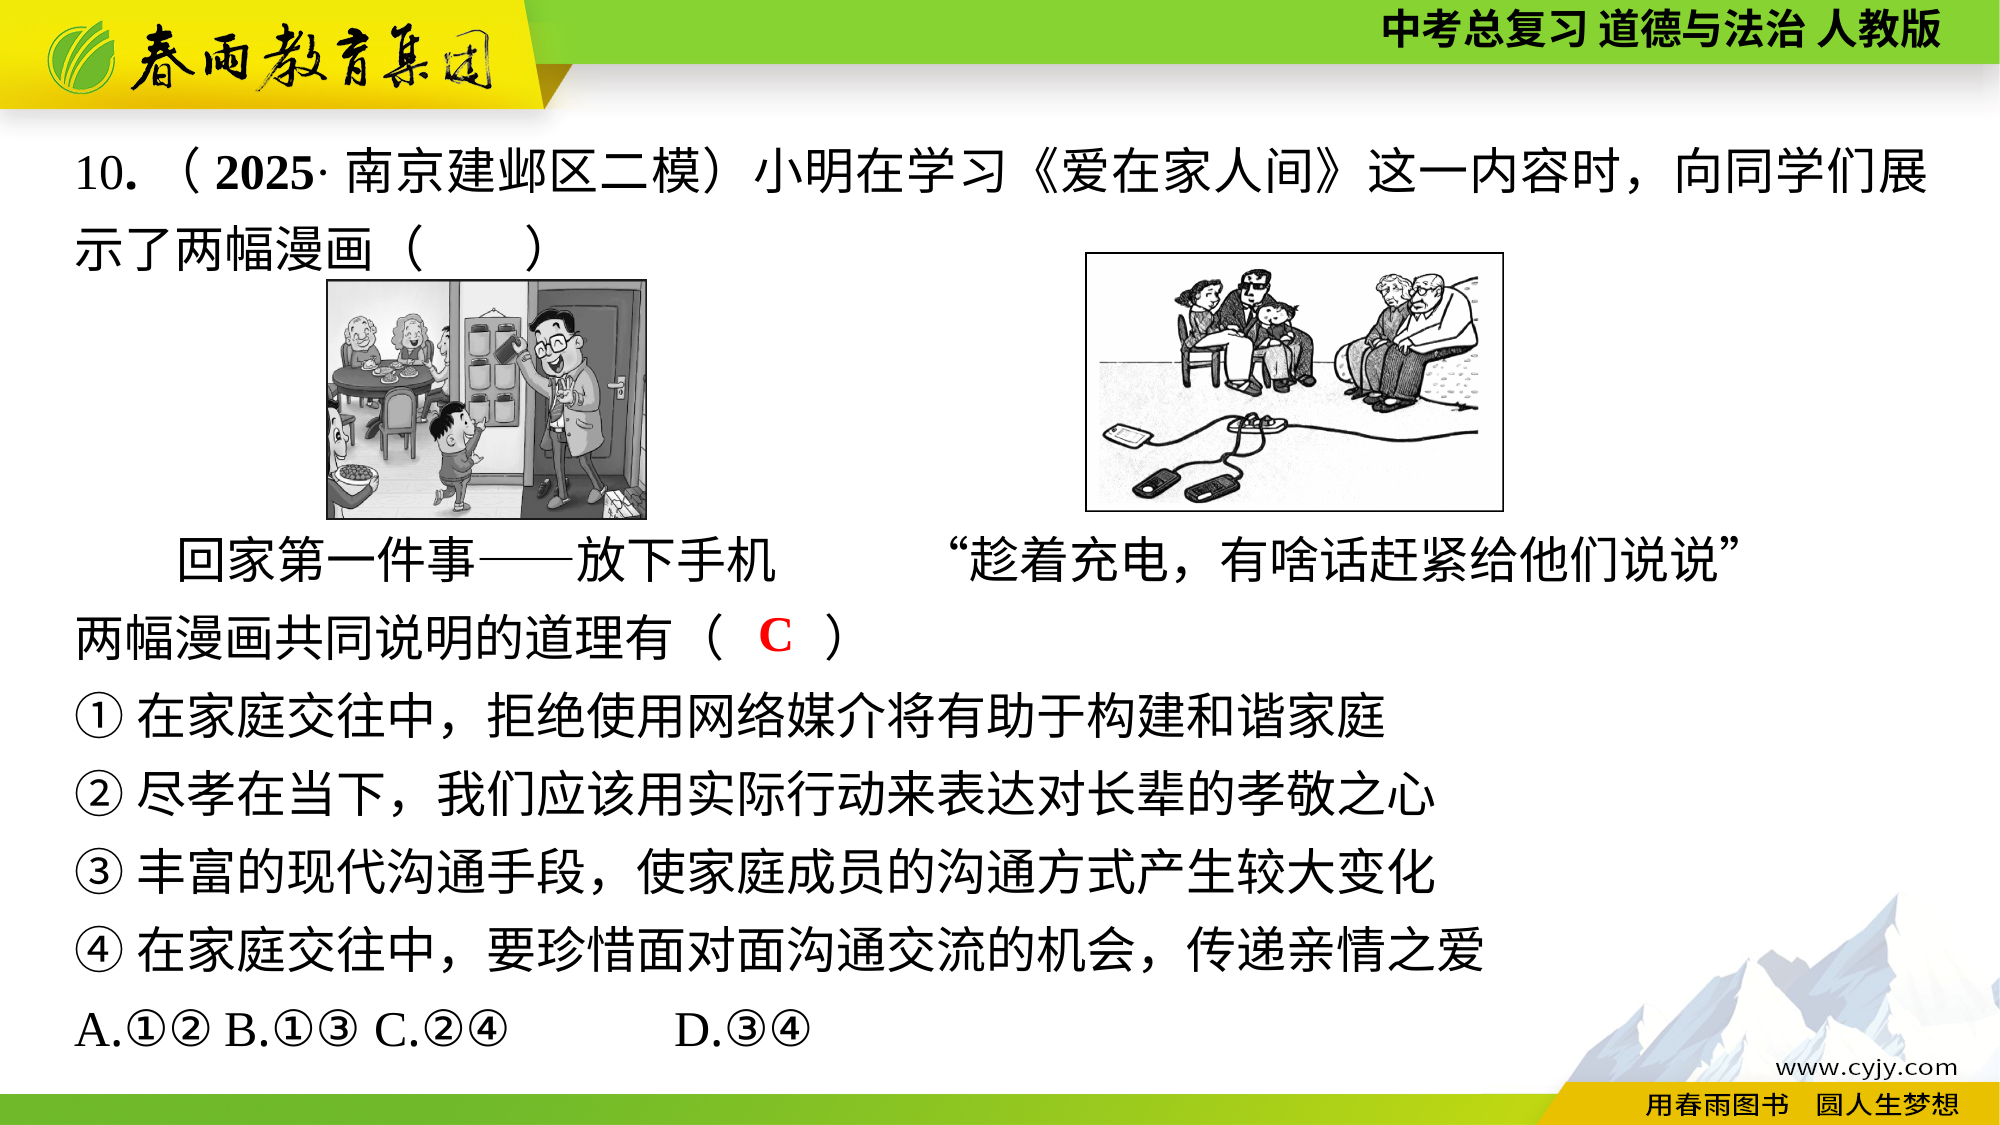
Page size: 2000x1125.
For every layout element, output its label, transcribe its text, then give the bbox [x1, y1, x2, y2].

text_box C [743, 593, 810, 669]
picture [0, 0, 2000, 1125]
list 10.（2025·南京建邺区二模）小明在学习《爱在家人间》这一内容时，向同学们展示了两幅漫画（ ） 回家第一件事——放下手机 “趁着充电，有啥话赶紧给他们说说” 两幅漫画共同说明的道理有（ ） ①在家庭交往中，拒绝使用网络媒介将有助于构建和谐家庭 ②尽孝在当下，我们应该用实际行动来表达对长辈的孝敬之心 ③丰富的现代沟通手段，使家庭成员的沟通方式产生较大变化 ④在家庭交往中，要珍惜面对面沟通交流的机会，传递亲情之爱 A.①② B.①③ C.②④ D.③④ [59, 113, 1944, 1074]
